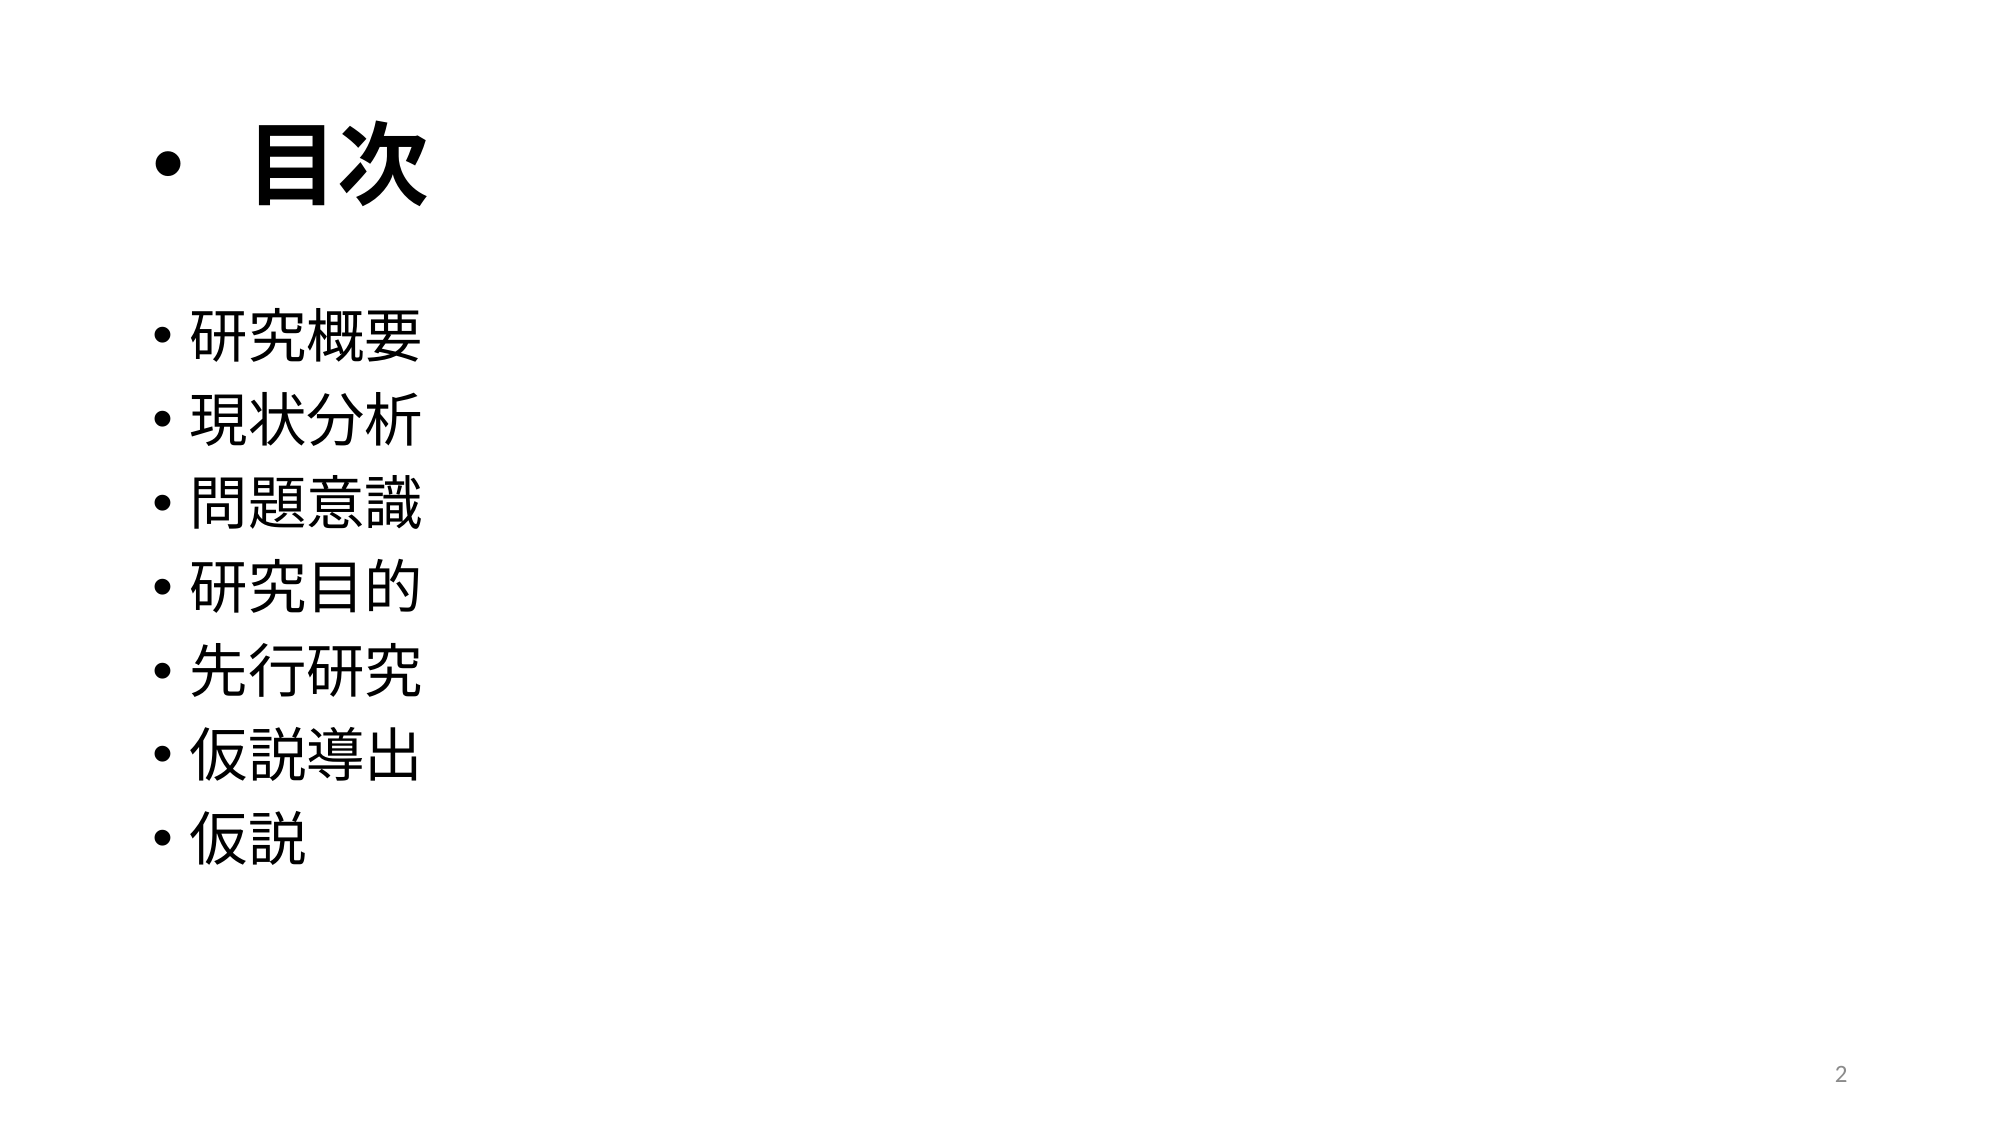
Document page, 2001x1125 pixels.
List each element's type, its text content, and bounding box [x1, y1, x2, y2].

slide_number 2 [1412, 1042, 1863, 1103]
title 目次 [137, 59, 1863, 278]
list 研究概要 現状分析 問題意識 研究目的 先行研究 仮説導出 仮説 [137, 299, 1863, 1014]
